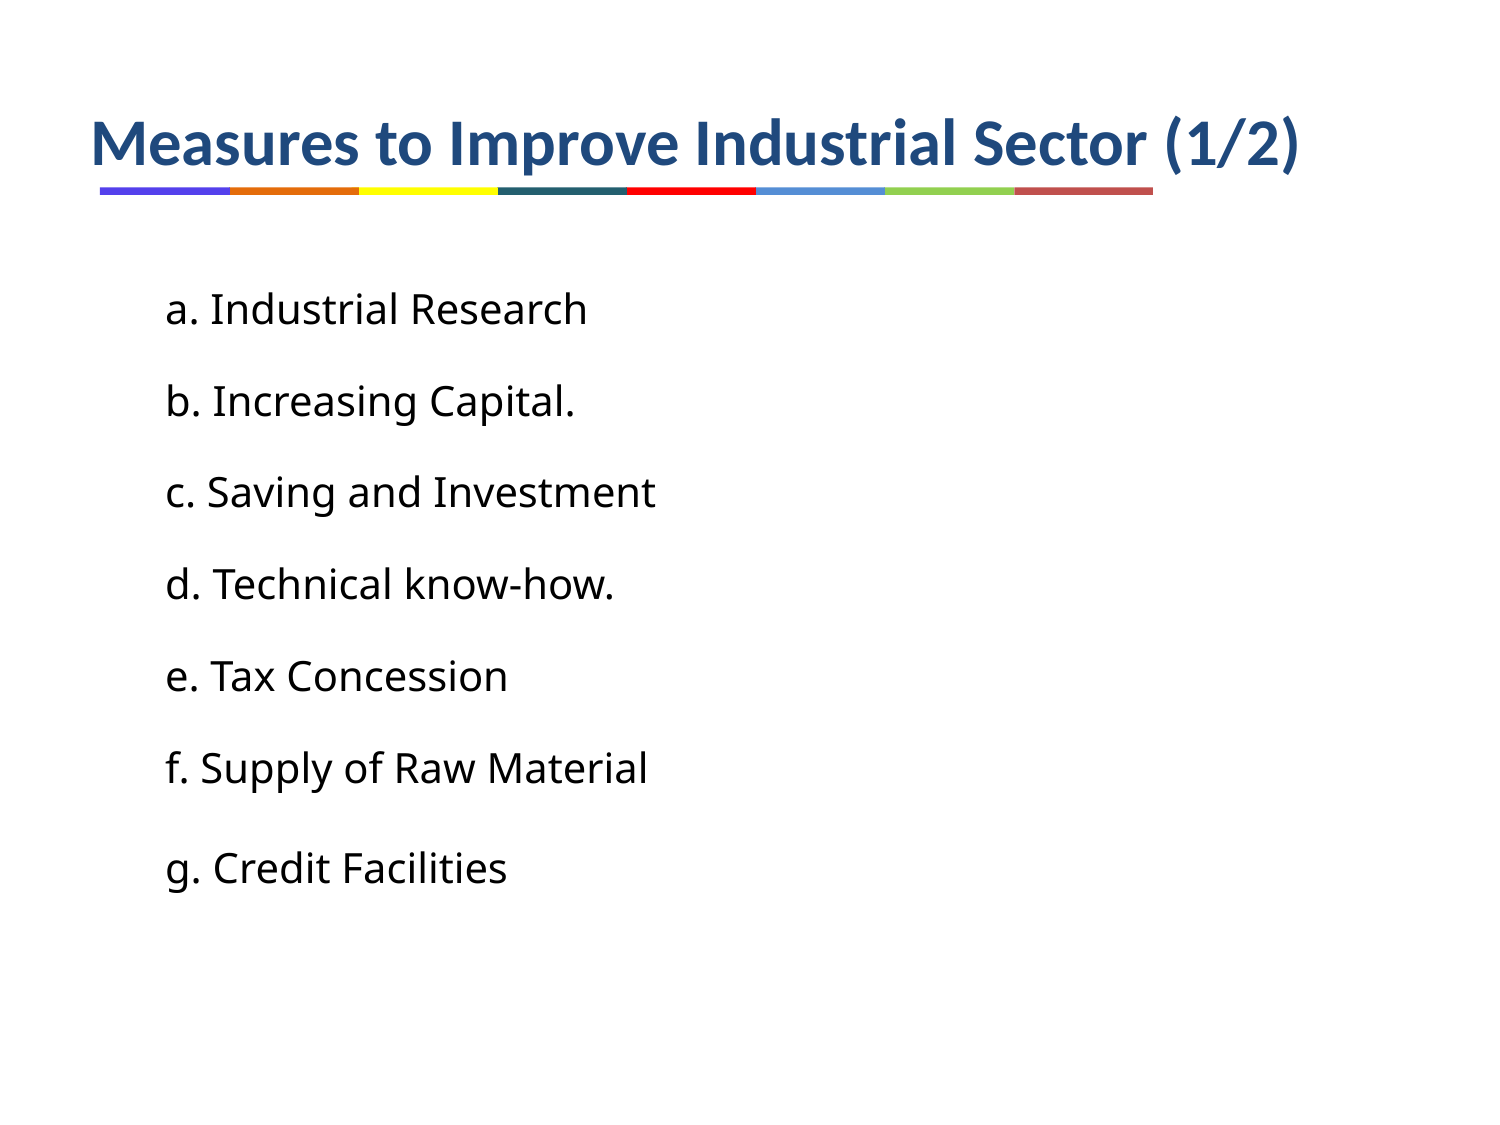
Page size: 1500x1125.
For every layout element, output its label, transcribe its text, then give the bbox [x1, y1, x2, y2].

list a. Industrial Research b. Increasing Capital. c. Saving and Investment d. Technical know-how. e. Tax Concession f. Supply of Raw Material g. Credit Facilities [150, 249, 1500, 993]
title Measures to Improve Industrial Sector (1/2) [75, 45, 1425, 233]
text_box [99, 187, 1154, 196]
